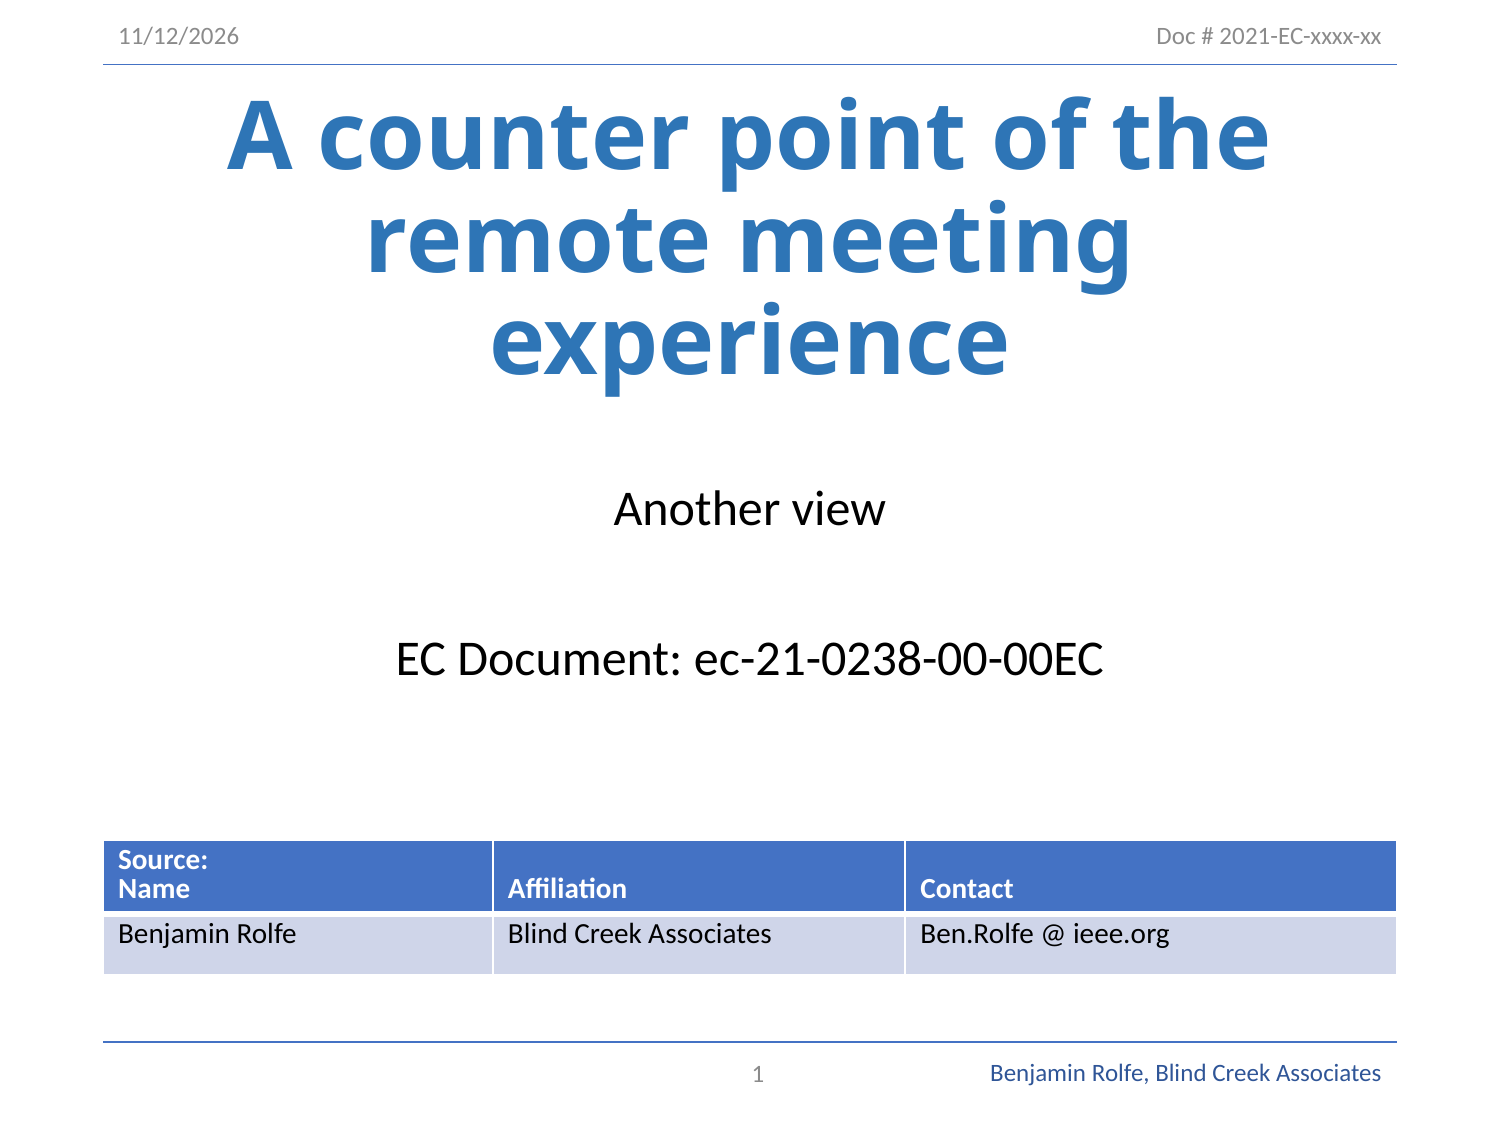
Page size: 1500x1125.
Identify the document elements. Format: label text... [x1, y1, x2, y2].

slide_number 1 [589, 1042, 927, 1103]
table_cell Blind Creek Associates [494, 917, 904, 974]
table_cell Ben.Rolfe @ ieee.org [906, 917, 1396, 974]
subtitle Another view EC Document: ec-21-0238-00-00EC [187, 474, 1313, 710]
table_cell Benjamin Rolfe [104, 917, 492, 974]
table_header Source: Name [104, 841, 492, 911]
table_header Contact [906, 841, 1396, 911]
footer Doc # 2021-EC-xxxx-xx [890, 4, 1397, 65]
table_header Affiliation [494, 841, 904, 911]
title A counter point of the remote meeting experience [112, 78, 1388, 403]
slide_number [103, 4, 441, 65]
